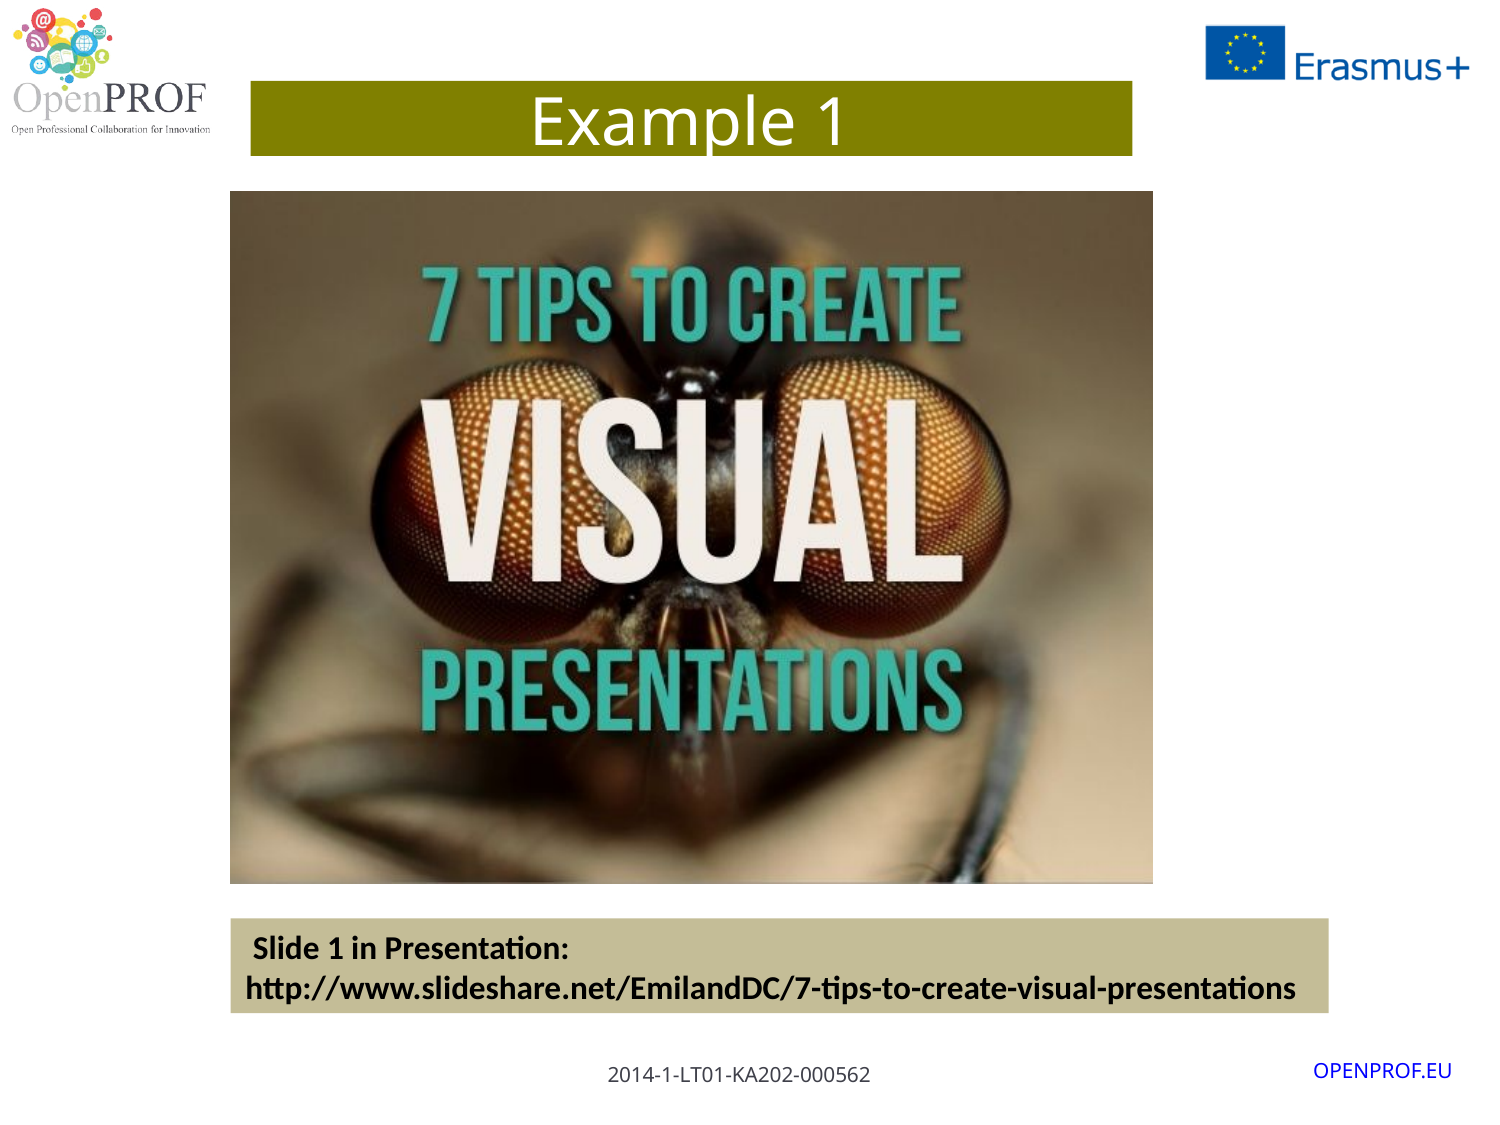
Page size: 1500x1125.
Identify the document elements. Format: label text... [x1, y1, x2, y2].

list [230, 191, 1153, 884]
picture [1202, 24, 1471, 84]
text_box Slide 1 in Presentation: http://www.slideshare.net/EmilandDC/7-tips-to-create-visual-presentations [230, 918, 1329, 1014]
title Example 1 [250, 80, 1133, 156]
picture [0, 0, 212, 143]
